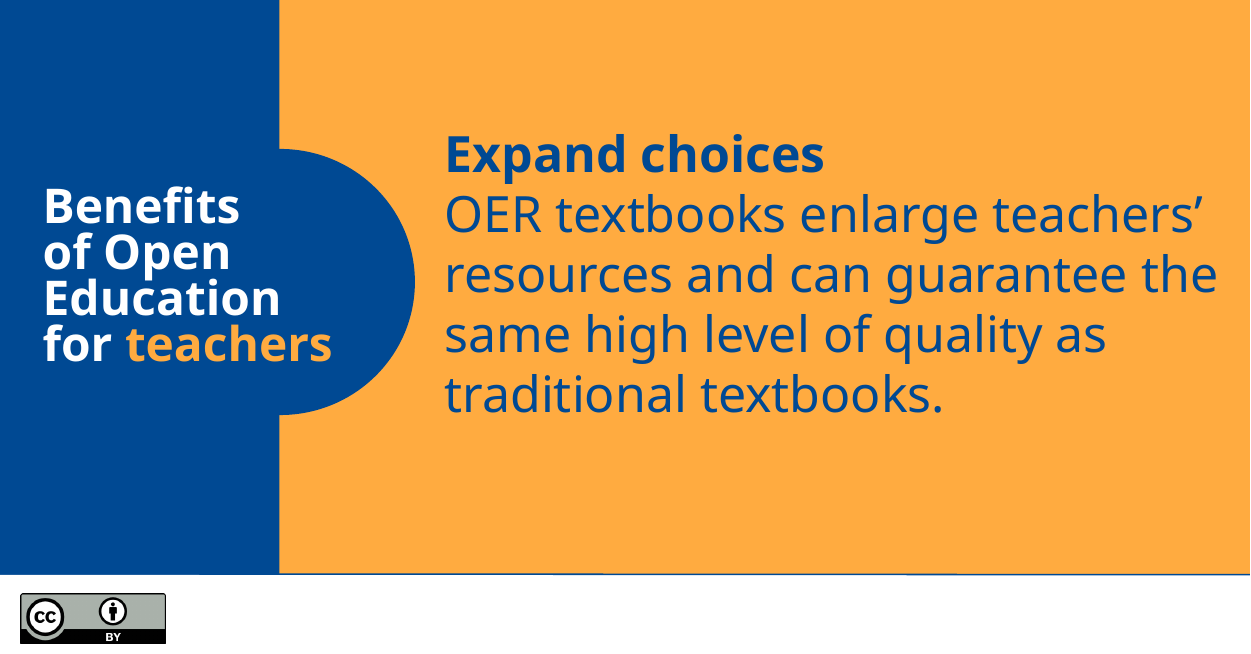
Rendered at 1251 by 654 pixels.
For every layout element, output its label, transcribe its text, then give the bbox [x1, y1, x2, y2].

text_box Expand choices OER textbooks enlarge teachers’ resources and can guarantee the same high level of quality as traditional textbooks. [429, 107, 1250, 438]
text_box [0, 0, 280, 573]
text_box [206, 148, 355, 171]
text_box Benefits of Open Education for teachers [27, 171, 368, 386]
text_box [0, 582, 1250, 654]
text_box [368, 181, 415, 383]
text_box [196, 386, 365, 416]
picture [20, 592, 166, 645]
